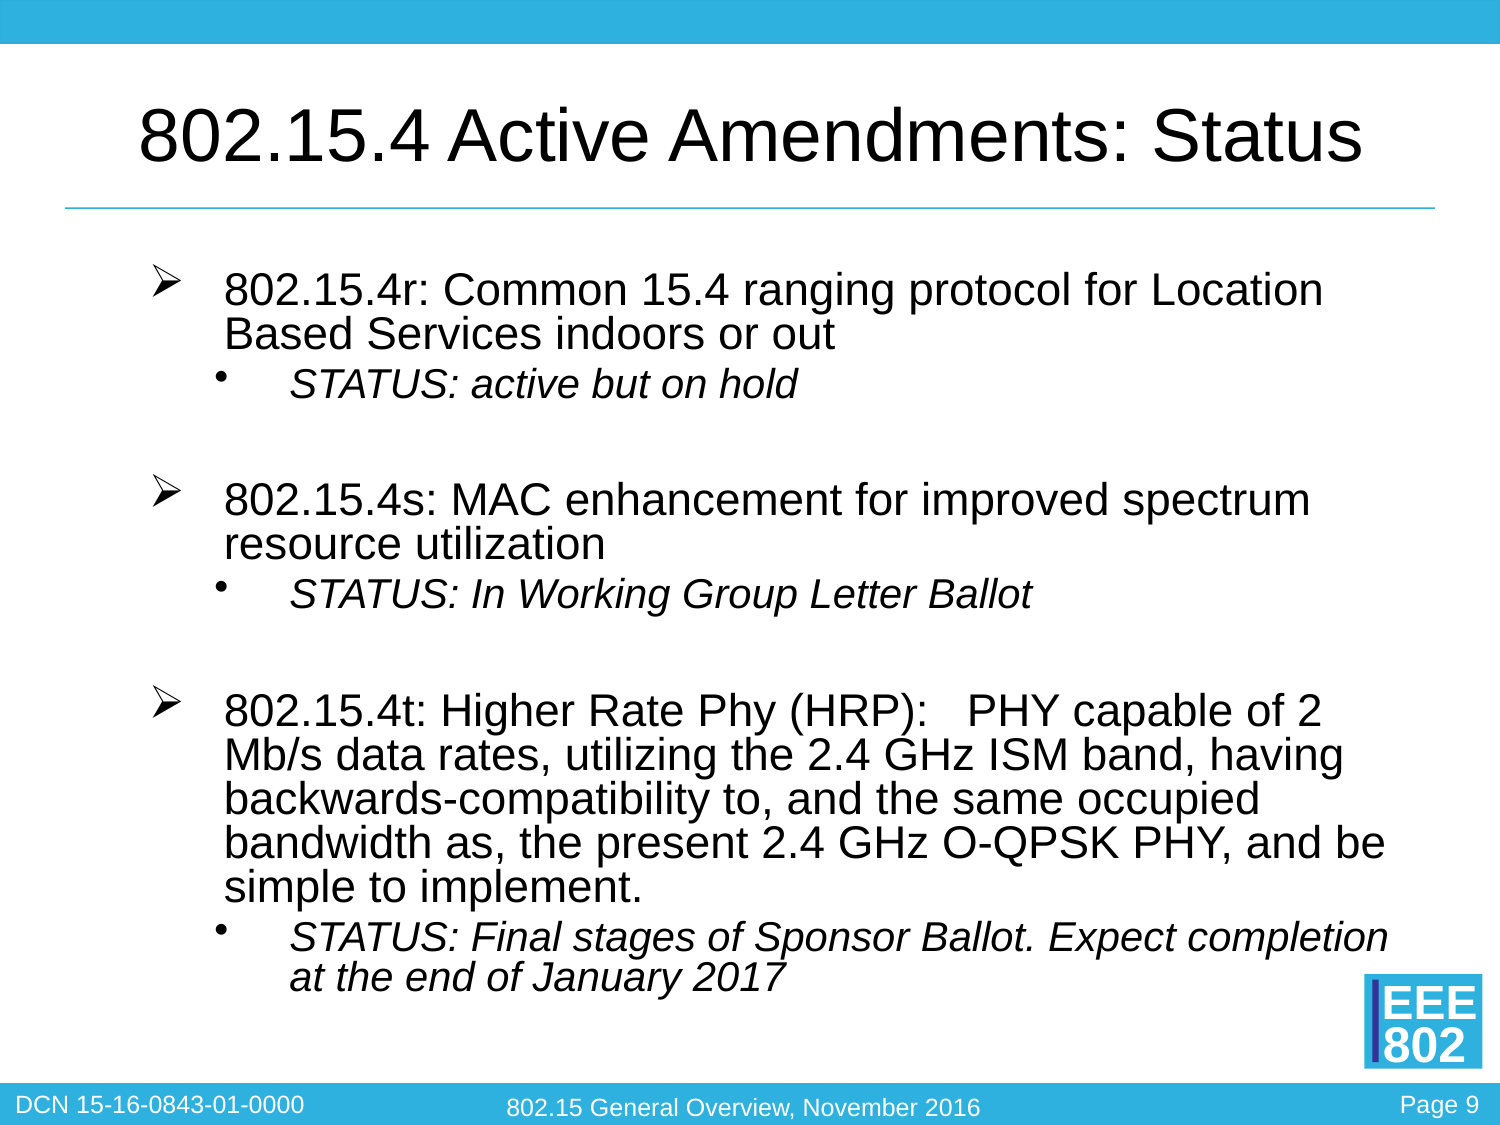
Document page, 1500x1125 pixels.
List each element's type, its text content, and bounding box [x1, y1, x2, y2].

list 802.15.4r: Common 15.4 ranging protocol for Location Based Services indoors or out STATUS: active but on hold 802.15.4s: MAC enhancement for improved spectrum resource utilization STATUS: In Working Group Letter Ballot 802.15.4t: Higher Rate Phy (HRP): PHY capable of 2 Mb/s data rates, utilizing the 2.4 GHz ISM band, having backwards-compatibility to, and the same occupied bandwidth as, the present 2.4 GHz O-QPSK PHY, and be simple to implement. STATUS: Final stages of Sponsor Ballot. Expect completion at the end of January 2017 [86, 262, 1412, 1005]
title 802.15.4 Active Amendments: Status [76, 66, 1427, 197]
